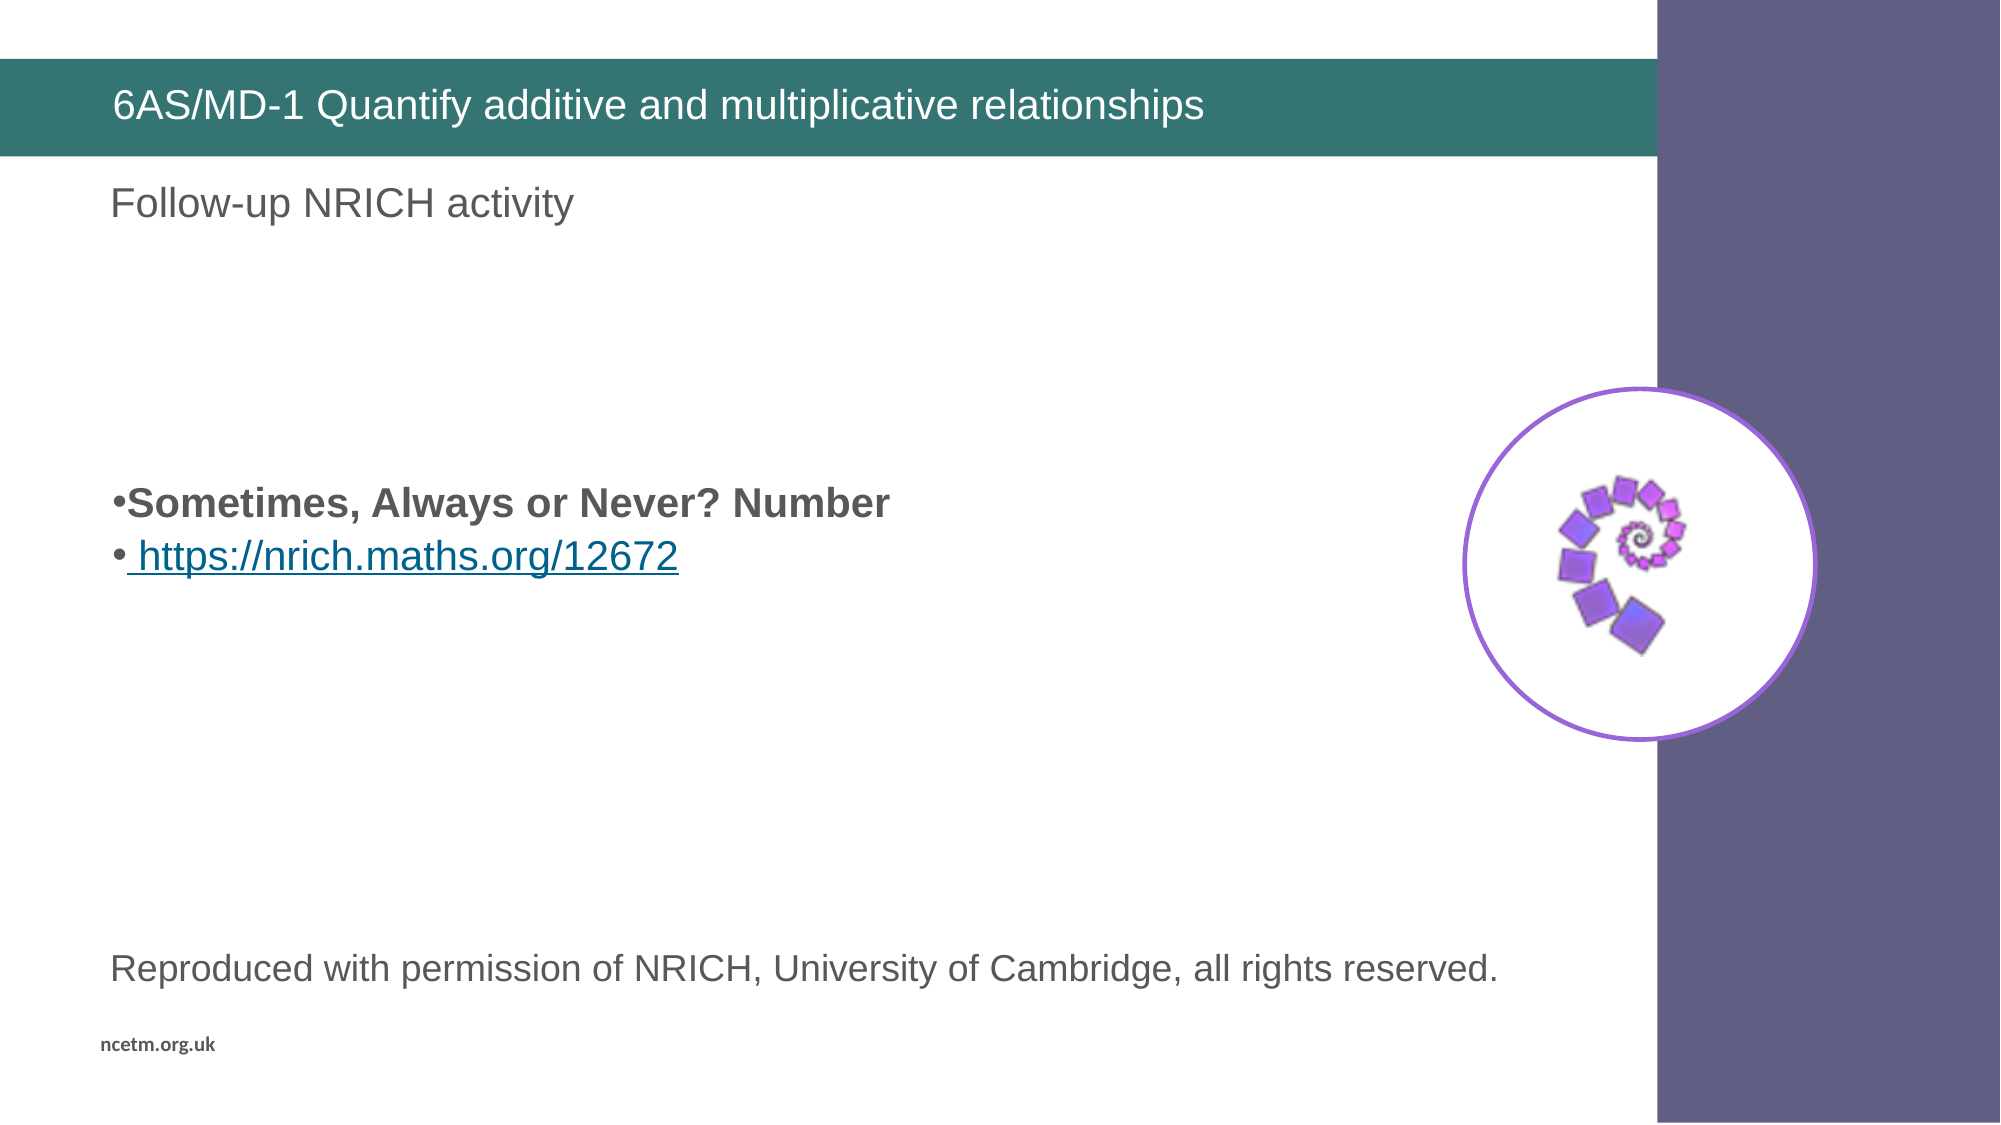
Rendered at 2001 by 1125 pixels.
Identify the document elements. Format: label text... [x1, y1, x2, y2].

picture [1556, 468, 1720, 657]
title 6AS/MD-1 Quantify additive and multiplicative relationships [97, 76, 1945, 147]
list Sometimes, Always or Never? Number https://nrich.maths.org/12672 [97, 255, 1394, 772]
